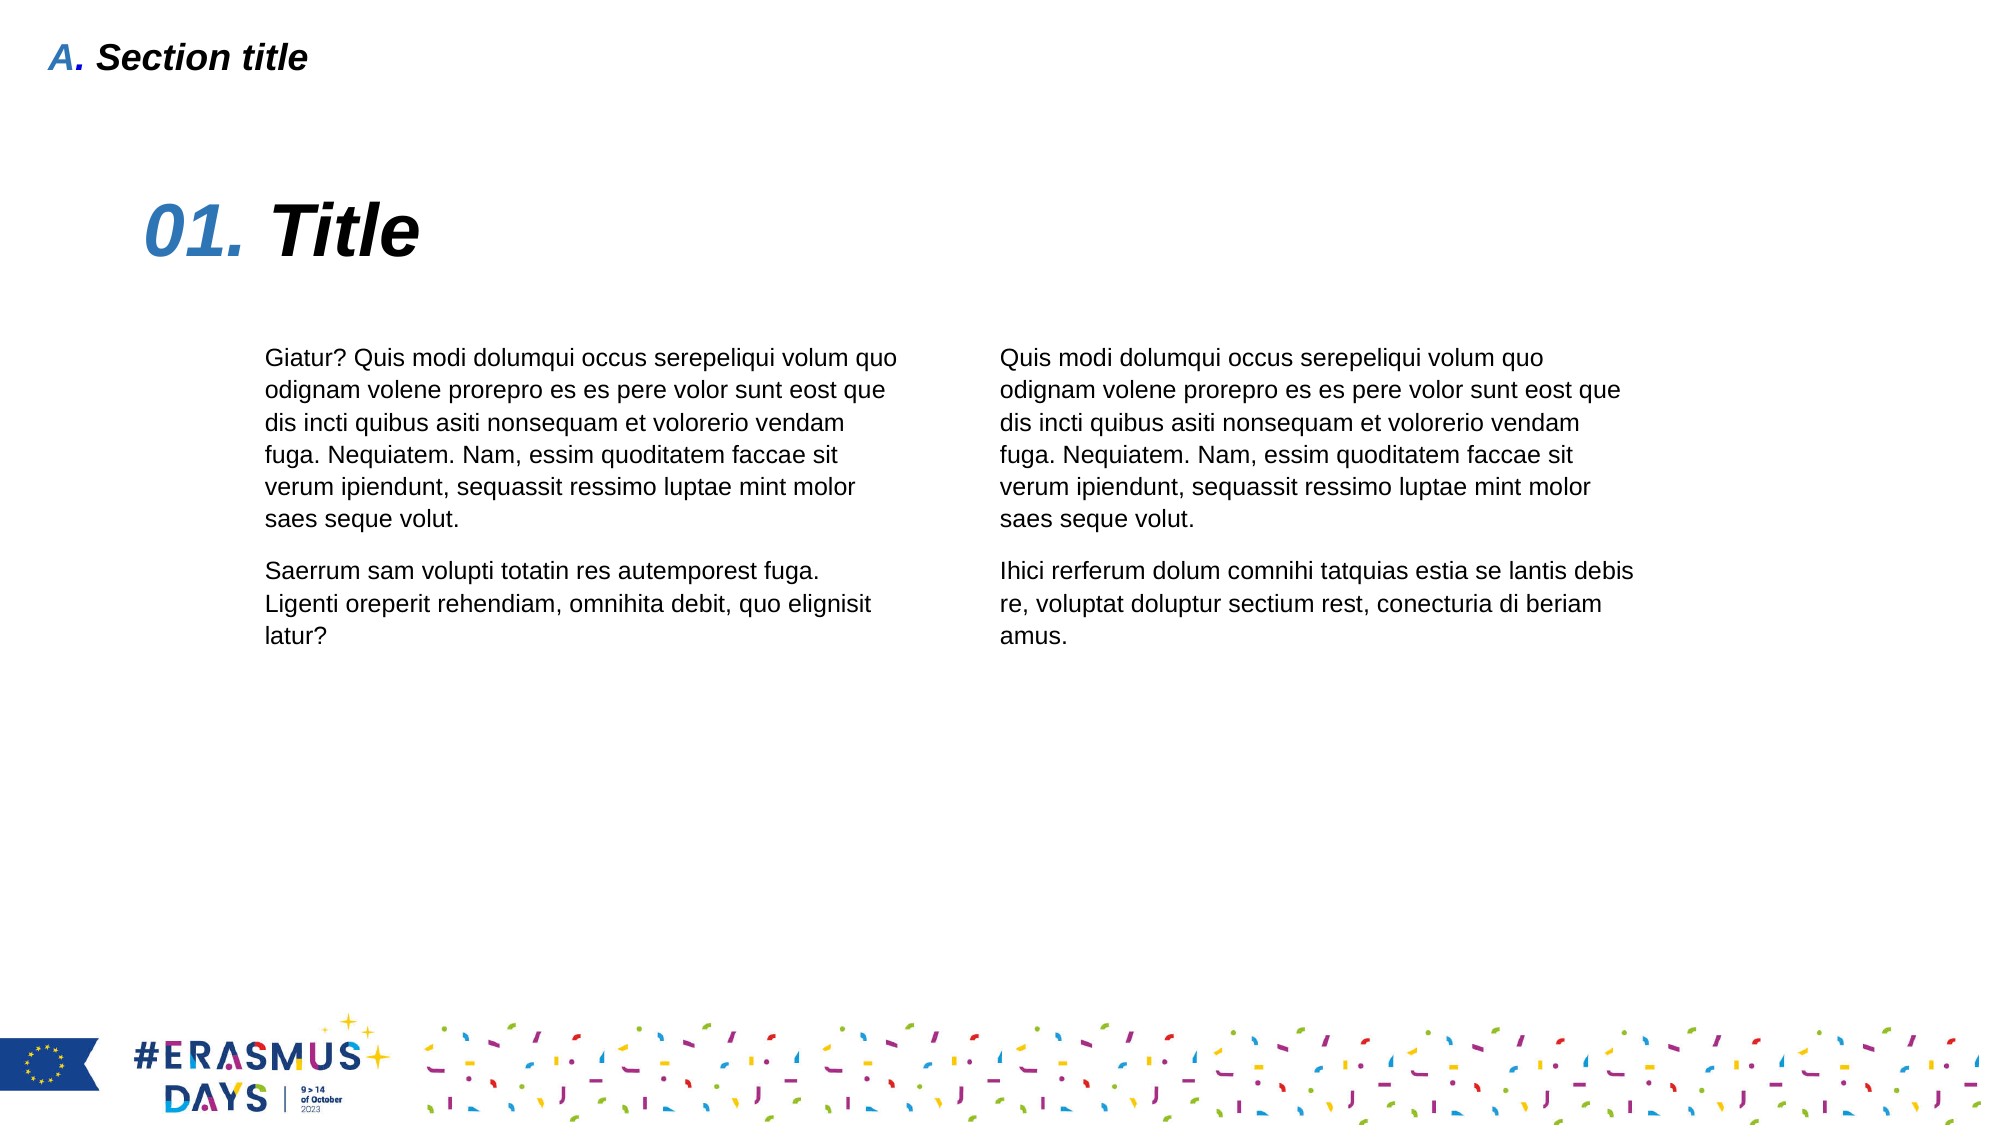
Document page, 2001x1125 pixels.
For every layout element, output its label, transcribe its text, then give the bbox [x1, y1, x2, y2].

picture [0, 1013, 1981, 1125]
text_box Giatur? Quis modi dolumqui occus serepeliqui volum quo odignam volene prorepro es es pere volor sunt eost que dis incti quibus asiti nonsequam et volorerio vendam fuga. Nequiatem. Nam, essim quoditatem faccae sit verum ipiendunt, sequassit ressimo luptae mint molor saes seque volut. Saerrum sam volupti totatin res autemporest fuga. Ligenti oreperit rehendiam, omnihita debit, quo elignisit latur? [264, 339, 902, 819]
text_box 01. Title [143, 191, 709, 307]
text_box A. Section title [48, 37, 349, 99]
text_box Quis modi dolumqui occus serepeliqui volum quo odignam volene prorepro es es pere volor sunt eost que dis incti quibus asiti nonsequam et volorerio vendam fuga. Nequiatem. Nam, essim quoditatem faccae sit verum ipiendunt, sequassit ressimo luptae mint molor saes seque volut. Ihici rerferum dolum comnihi tatquias estia se lantis debis re, voluptat doluptur sectium rest, conecturia di beriam amus. [999, 339, 1637, 819]
